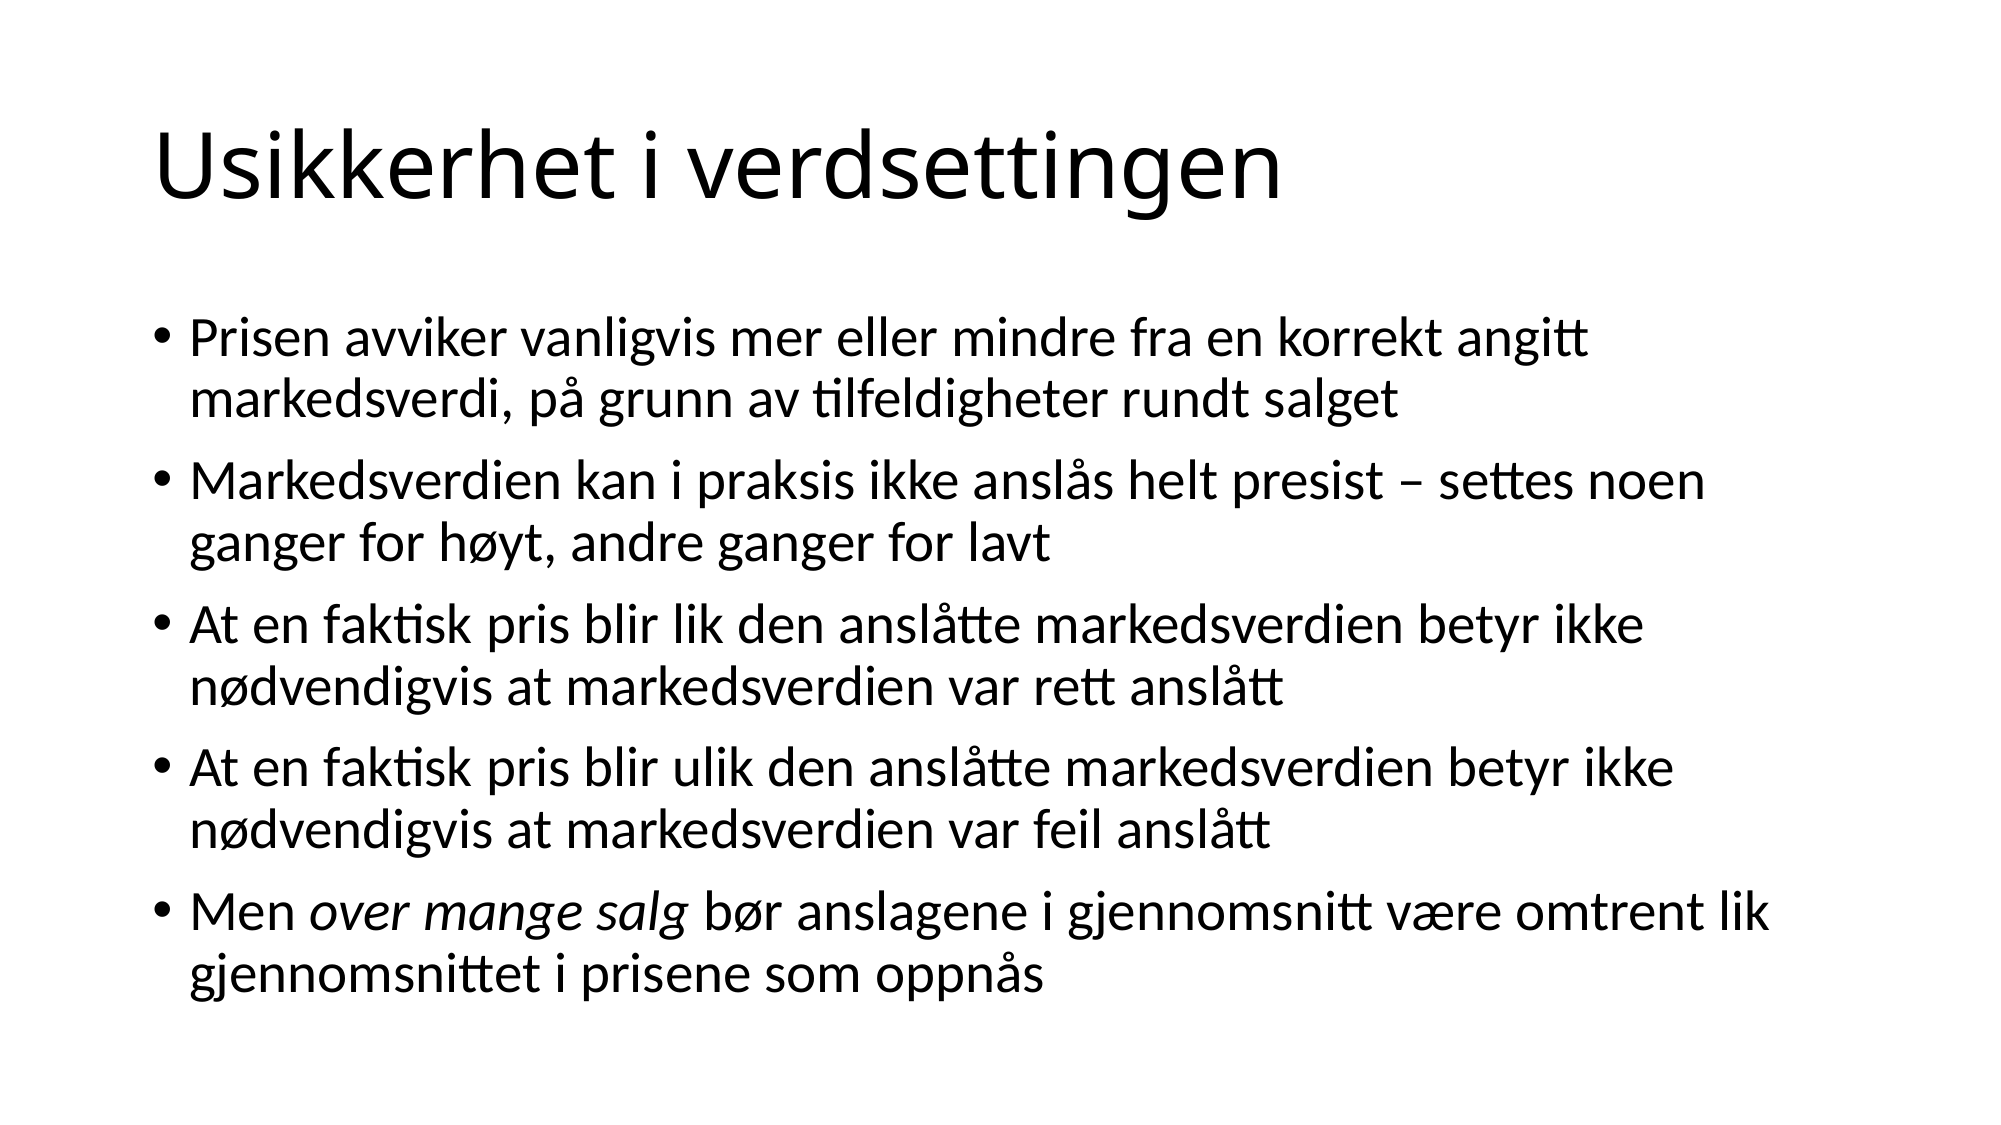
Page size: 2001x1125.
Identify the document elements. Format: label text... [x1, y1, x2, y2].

list Prisen avviker vanligvis mer eller mindre fra en korrekt angitt markedsverdi, på grunn av tilfeldigheter rundt salget Markedsverdien kan i praksis ikke anslås helt presist – settes noen ganger for høyt, andre ganger for lavt At en faktisk pris blir lik den anslåtte markedsverdien betyr ikke nødvendigvis at markedsverdien var rett anslått At en faktisk pris blir ulik den anslåtte markedsverdien betyr ikke nødvendigvis at markedsverdien var feil anslått Men over mange salg bør anslagene i gjennomsnitt være omtrent lik gjennomsnittet i prisene som oppnås [137, 299, 1863, 1014]
title Usikkerhet i verdsettingen [137, 59, 1863, 278]
